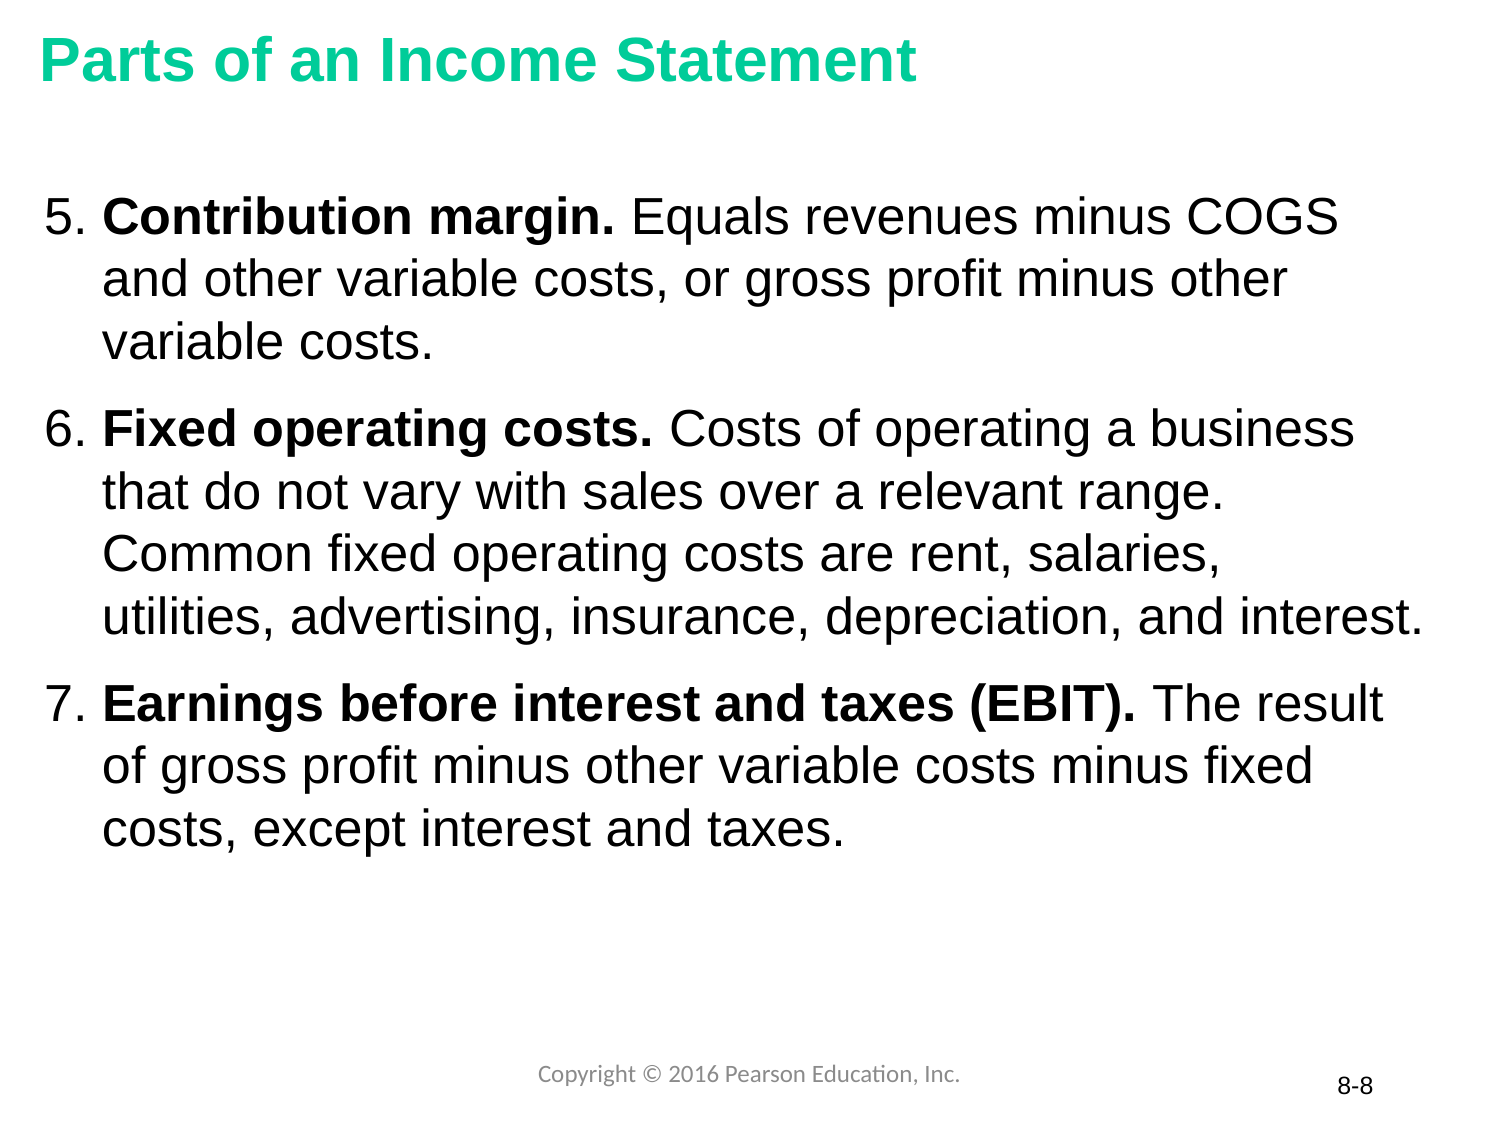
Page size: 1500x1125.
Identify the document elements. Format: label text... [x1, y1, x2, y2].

title Parts of an Income Statement [24, 0, 1375, 150]
list 5. Contribution margin. Equals revenues minus COGS and other variable costs, or gross profit minus other variable costs. 6. Fixed operating costs. Costs of operating a business that do not vary with sales over a relevant range. Common fixed operating costs are rent, salaries, utilities, advertising, insurance, depreciation, and interest. 7. Earnings before interest and taxes (EBIT). The result of gross profit minus other variable costs minus fixed costs, except interest and taxes. [29, 174, 1500, 1038]
footer Copyright © 2016 Pearson Education, Inc. [512, 1042, 988, 1103]
